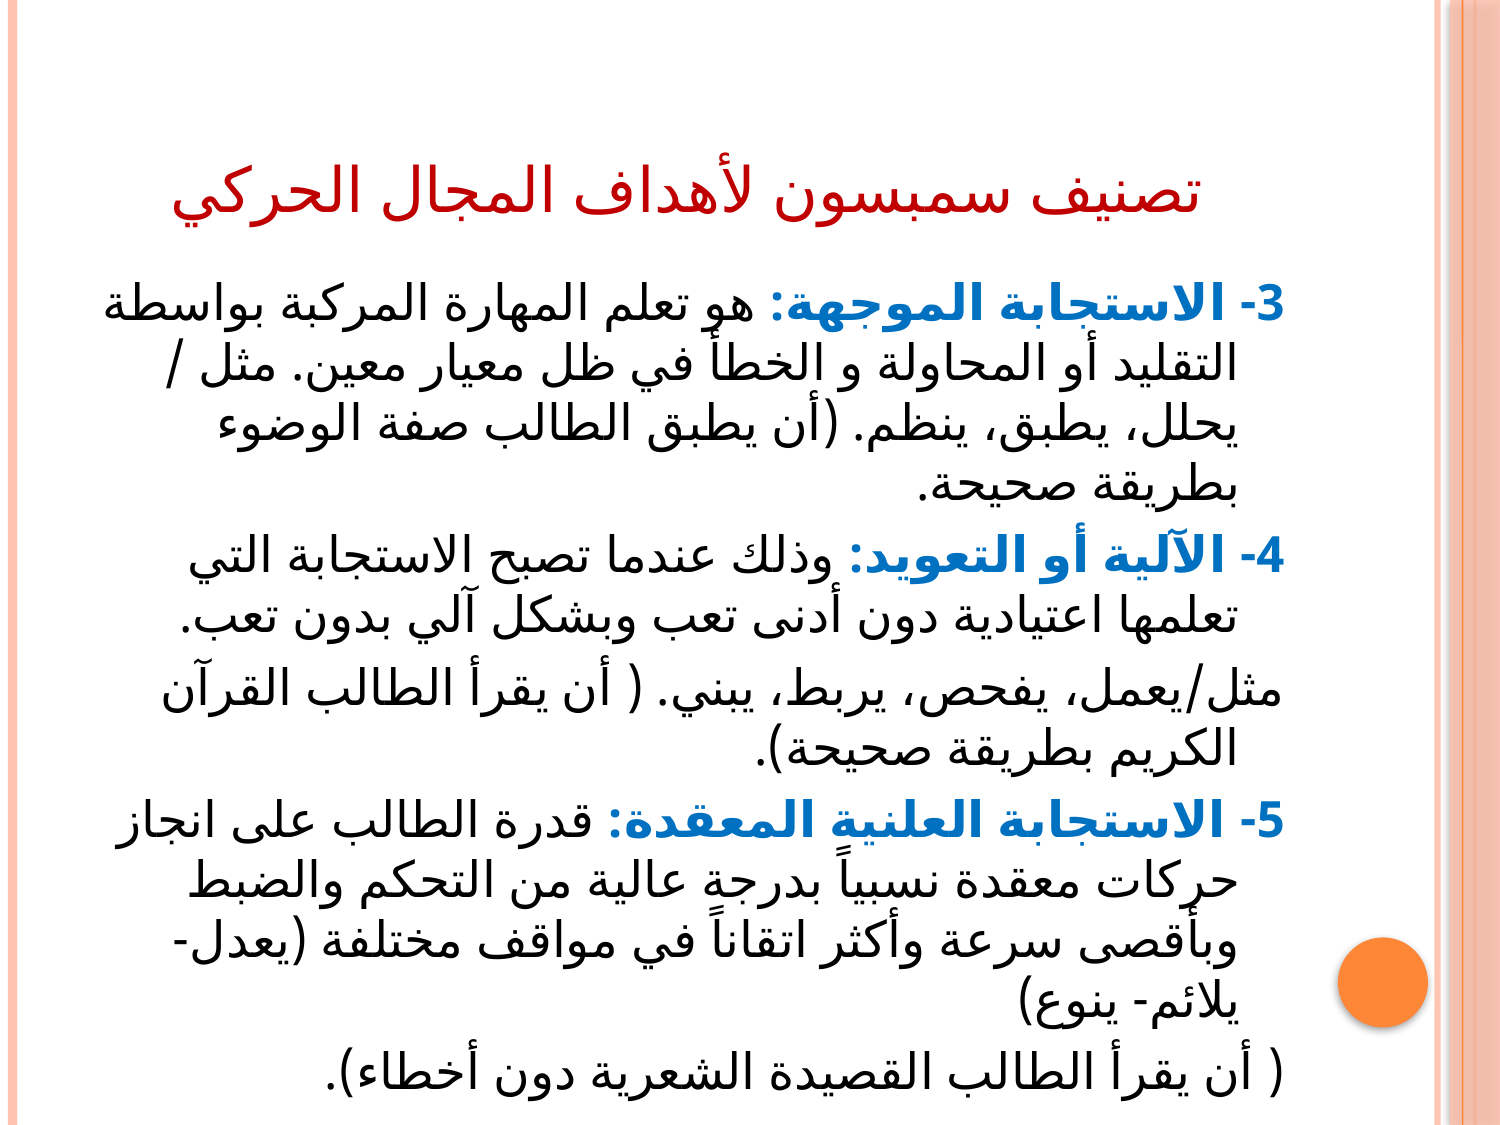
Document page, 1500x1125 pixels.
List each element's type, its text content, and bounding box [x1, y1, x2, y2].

list 3- الاستجابة الموجهة: هو تعلم المهارة المركبة بواسطة التقليد أو المحاولة و الخطأ في ظل معيار معين. مثل / يحلل، يطبق، ينظم. (أن يطبق الطالب صفة الوضوء بطريقة صحيحة. 4- الآلية أو التعويد: وذلك عندما تصبح الاستجابة التي تعلمها اعتيادية دون أدنى تعب وبشكل آلي بدون تعب. مثل/يعمل، يفحص، يربط، يبني. ( أن يقرأ الطالب القرآن الكريم بطريقة صحيحة). 5- الاستجابة العلنية المعقدة: قدرة الطالب على انجاز حركات معقدة نسبياً بدرجة عالية من التحكم والضبط وبأقصى سرعة وأكثر اتقاناً في مواقف مختلفة (يعدل-يلائم- ينوع) ( أن يقرأ الطالب القصيدة الشعرية دون أخطاء). [75, 262, 1300, 1062]
title تصنيف سمبسون لأهداف المجال الحركي [75, 45, 1300, 233]
